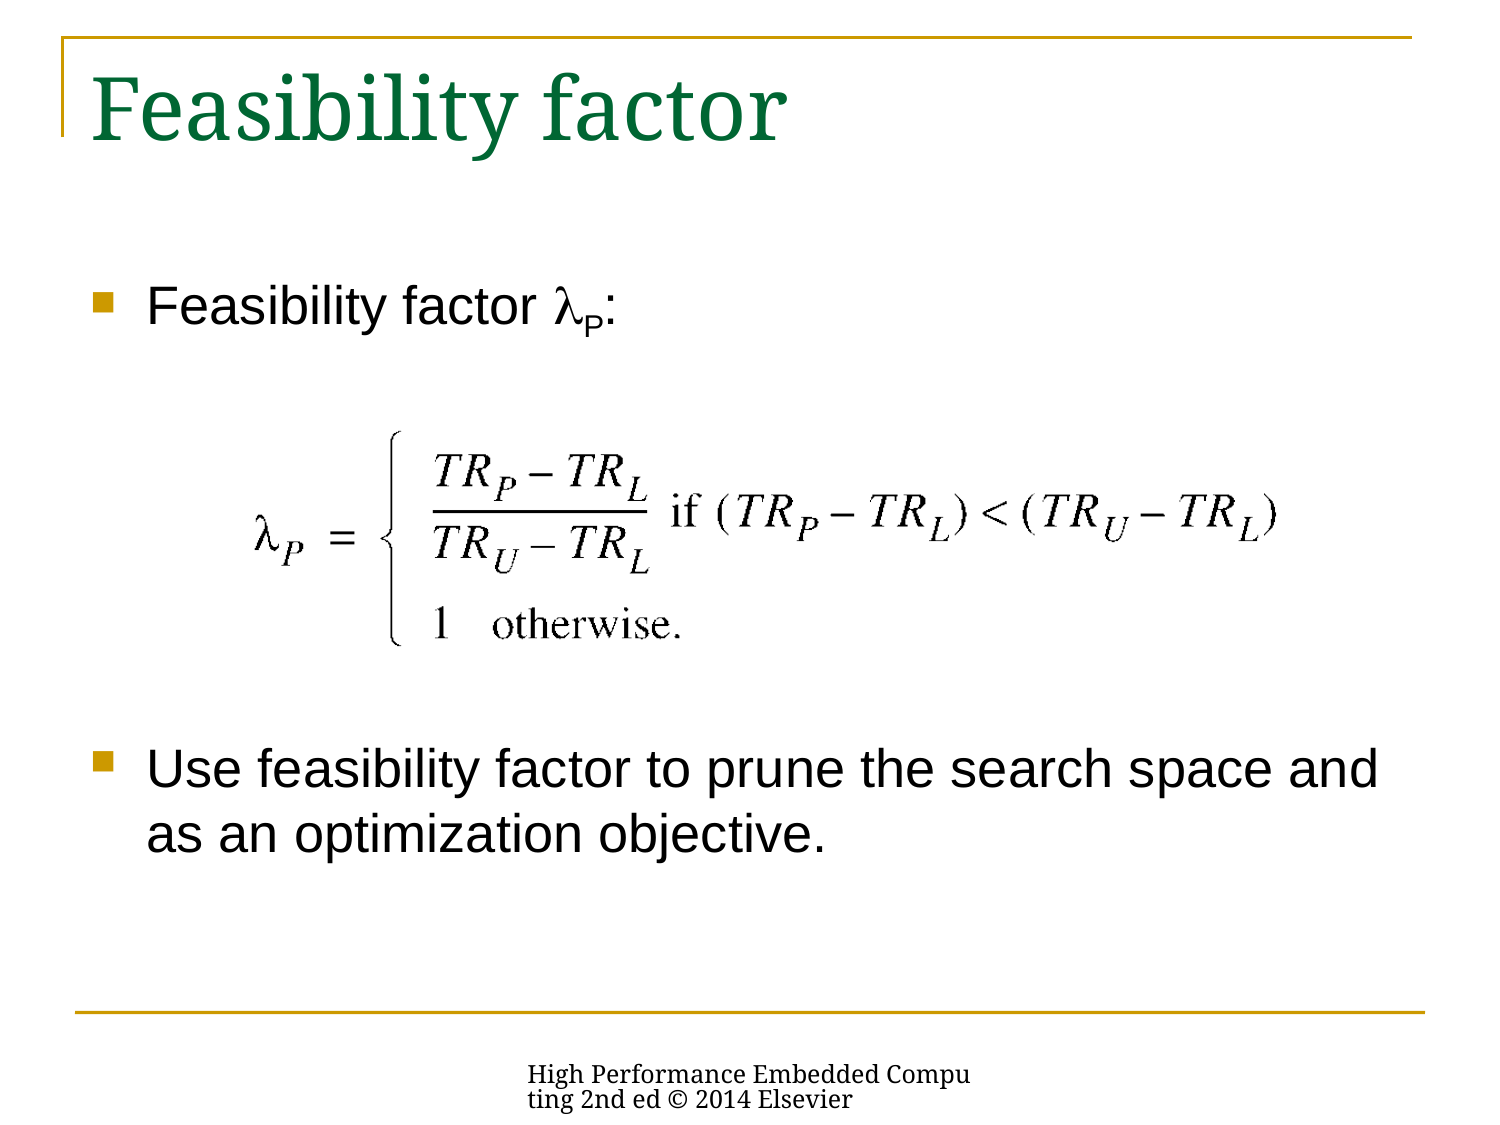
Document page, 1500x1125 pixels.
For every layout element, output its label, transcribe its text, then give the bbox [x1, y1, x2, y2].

footer High Performance Embedded Computing 2nd ed © 2014 Elsevier [512, 1025, 988, 1100]
list Feasibility factor lP: Use feasibility factor to prune the search space and as an optimization objective. [75, 262, 1413, 1006]
title Feasibility factor [75, 45, 1425, 233]
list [199, 424, 1313, 663]
